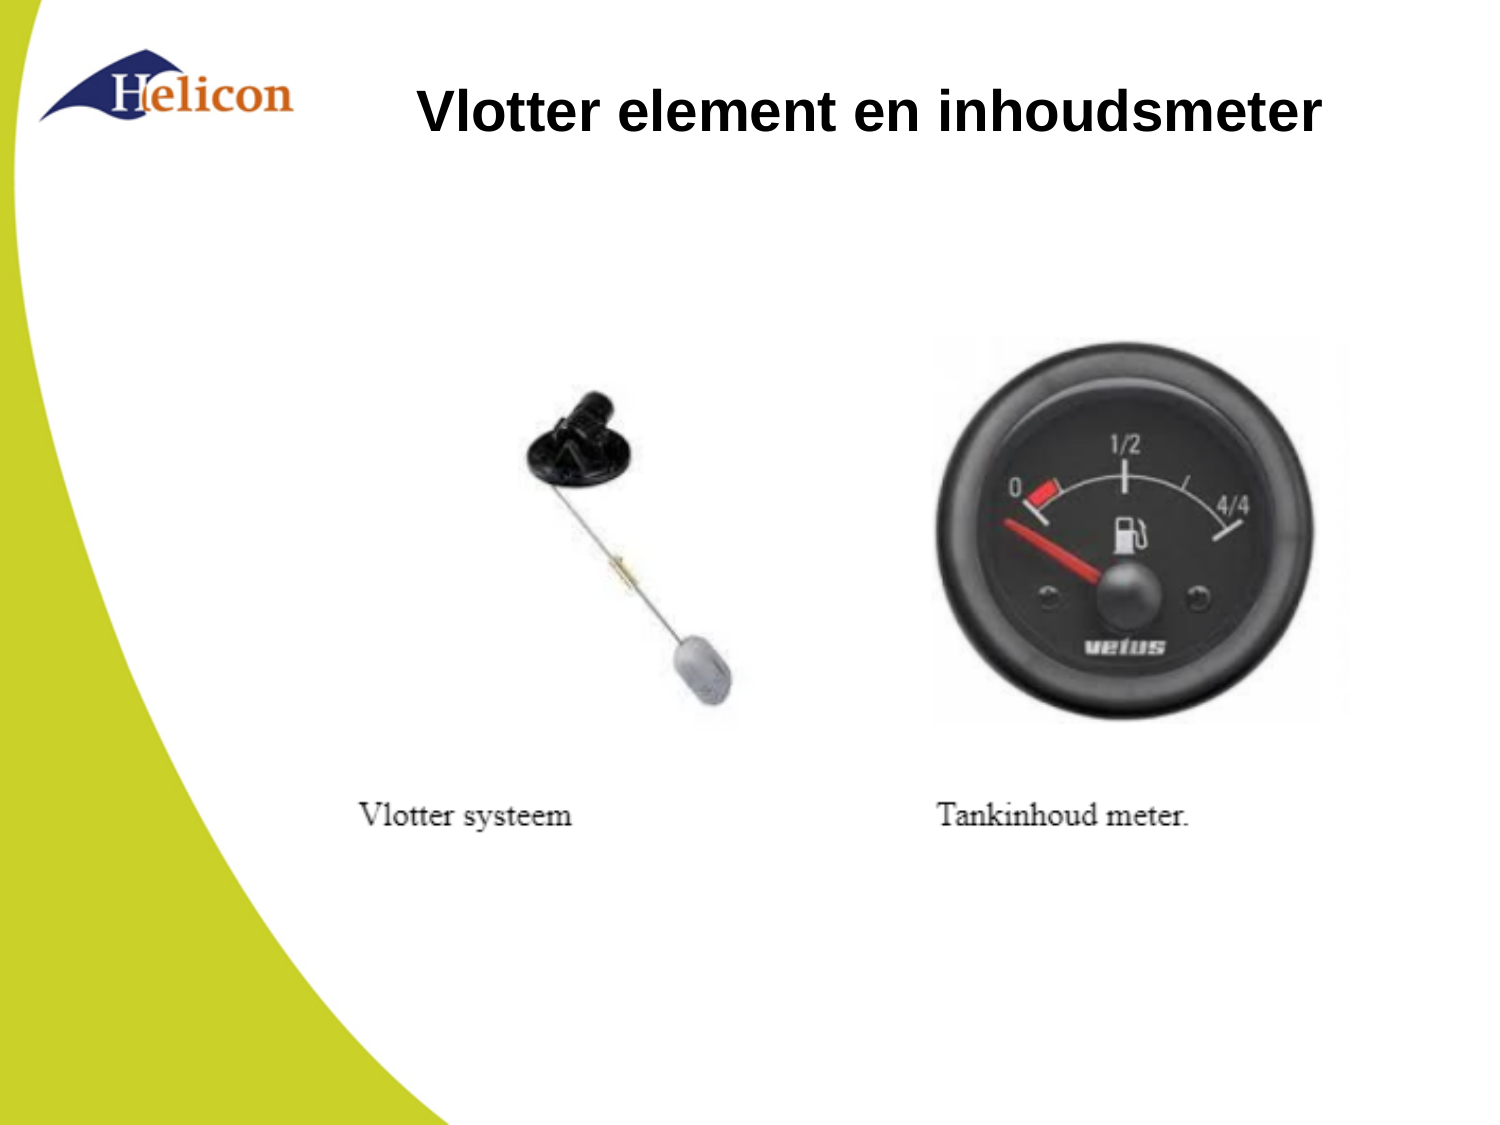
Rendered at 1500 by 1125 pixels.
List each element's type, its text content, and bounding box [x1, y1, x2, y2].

title Vlotter element en inhoudsmeter [324, 54, 1415, 161]
picture [0, 0, 1500, 1125]
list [324, 302, 1350, 877]
